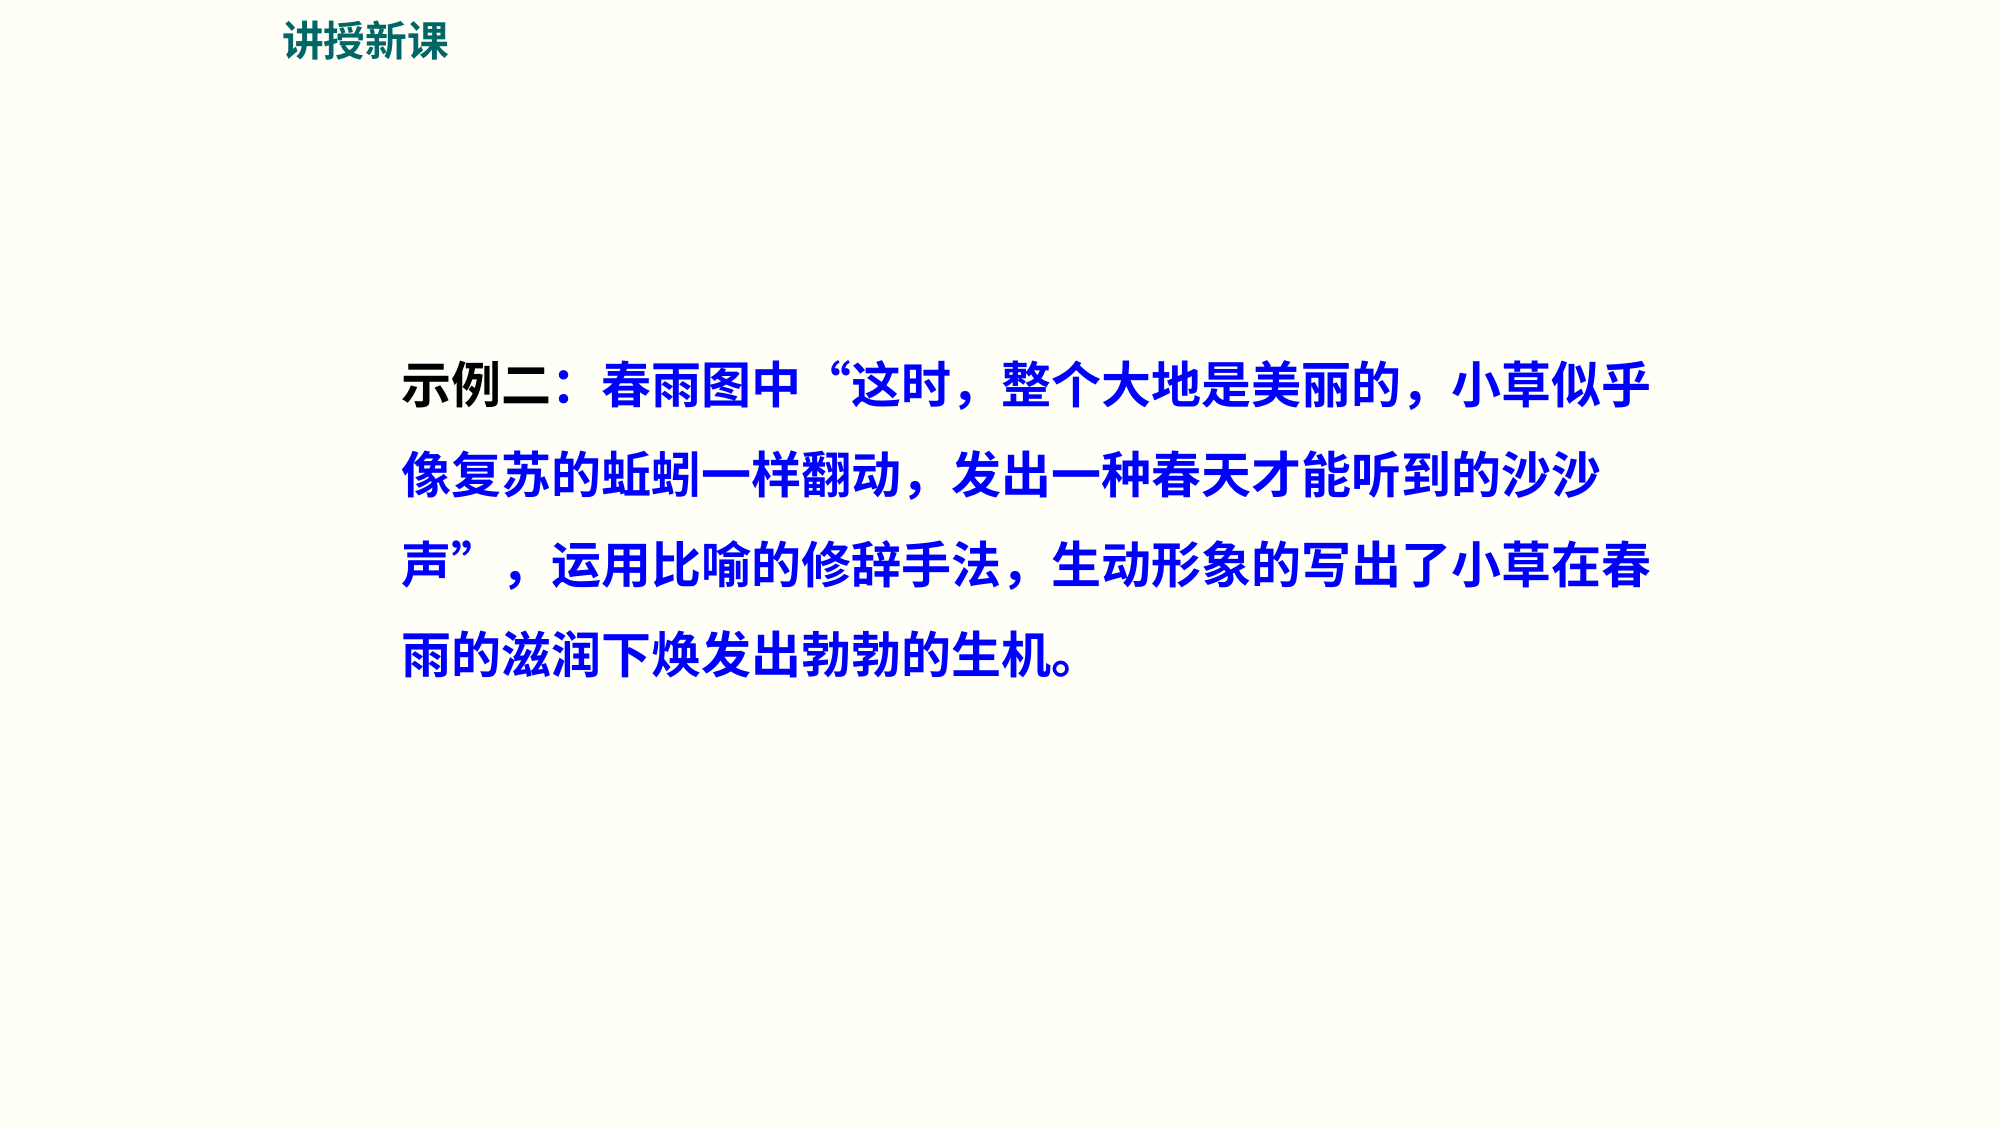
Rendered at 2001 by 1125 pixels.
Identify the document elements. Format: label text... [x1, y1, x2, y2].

text_box 示例二：春雨图中“这时，整个大地是美丽的，小草似乎像复苏的蚯蚓一样翻动，发出一种春天才能听到的沙沙声”，运用比喻的修辞手法，生动形象的写出了小草在春雨的滋润下焕发出勃勃的生机。 [386, 315, 1671, 691]
text_box 讲授新课 [267, 7, 480, 73]
